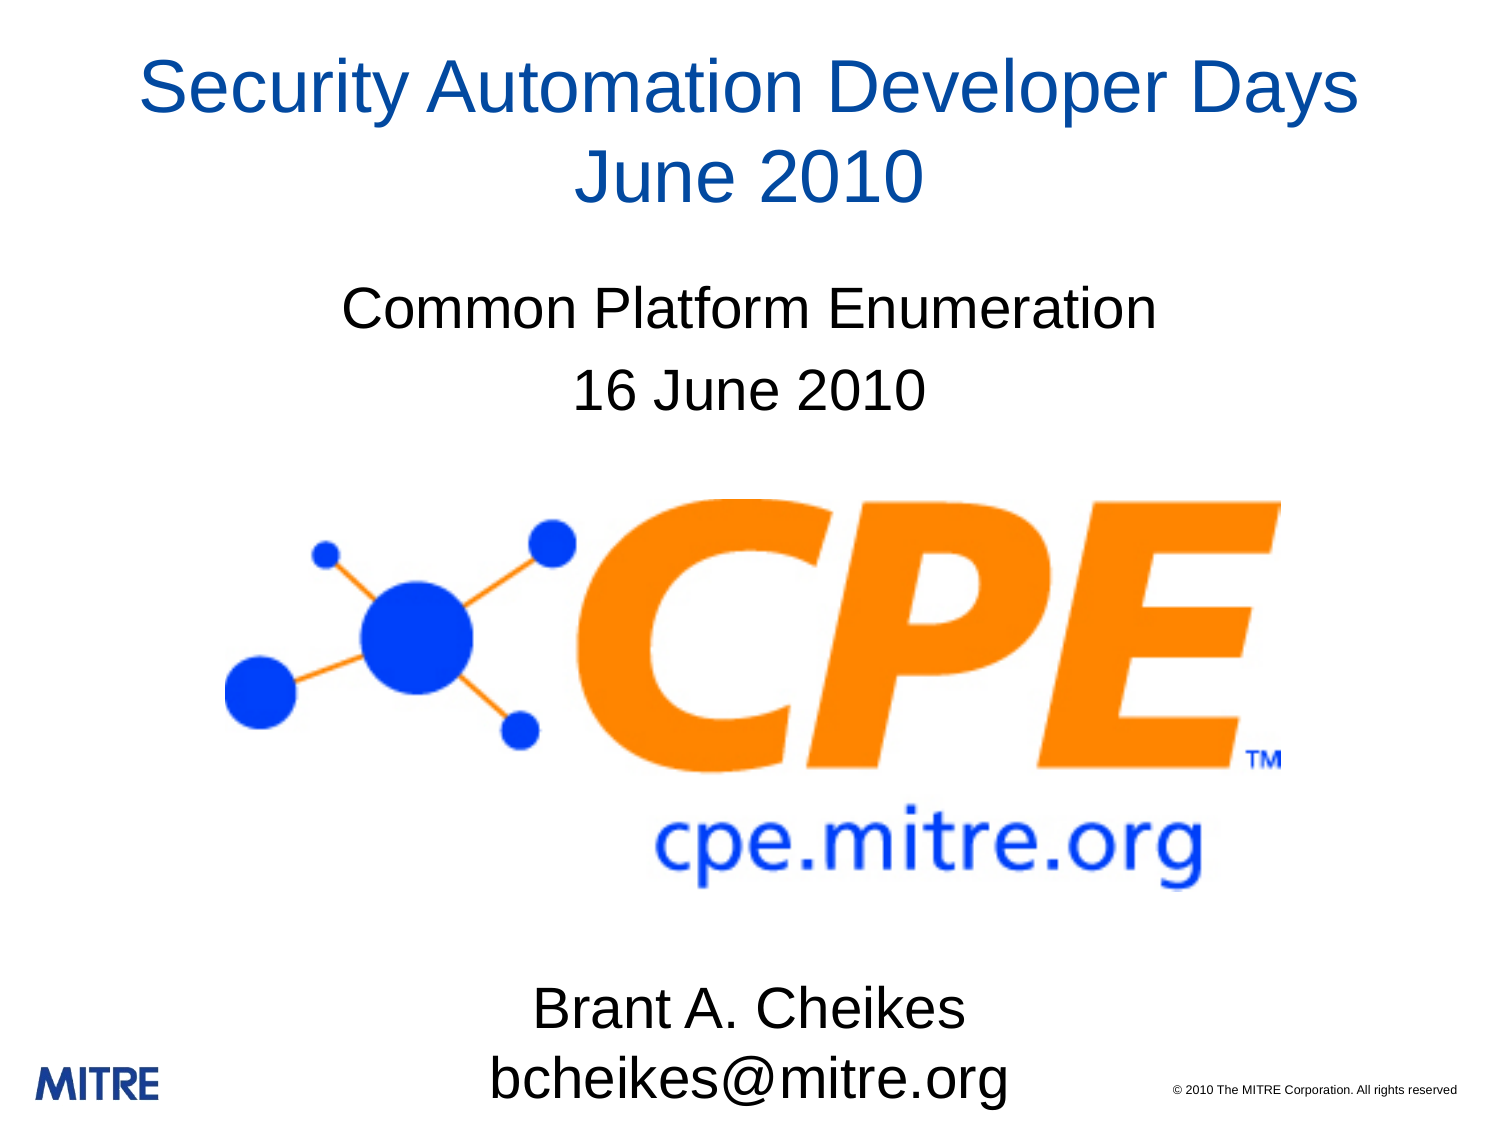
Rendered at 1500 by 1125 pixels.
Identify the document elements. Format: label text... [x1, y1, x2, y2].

title Security Automation Developer Days June 2010 [0, 74, 1500, 226]
text_box Brant A. Cheikes bcheikes@mitre.org [0, 962, 1500, 1125]
picture [225, 499, 1281, 892]
subtitle Common Platform Enumeration 16 June 2010 [0, 262, 1500, 488]
